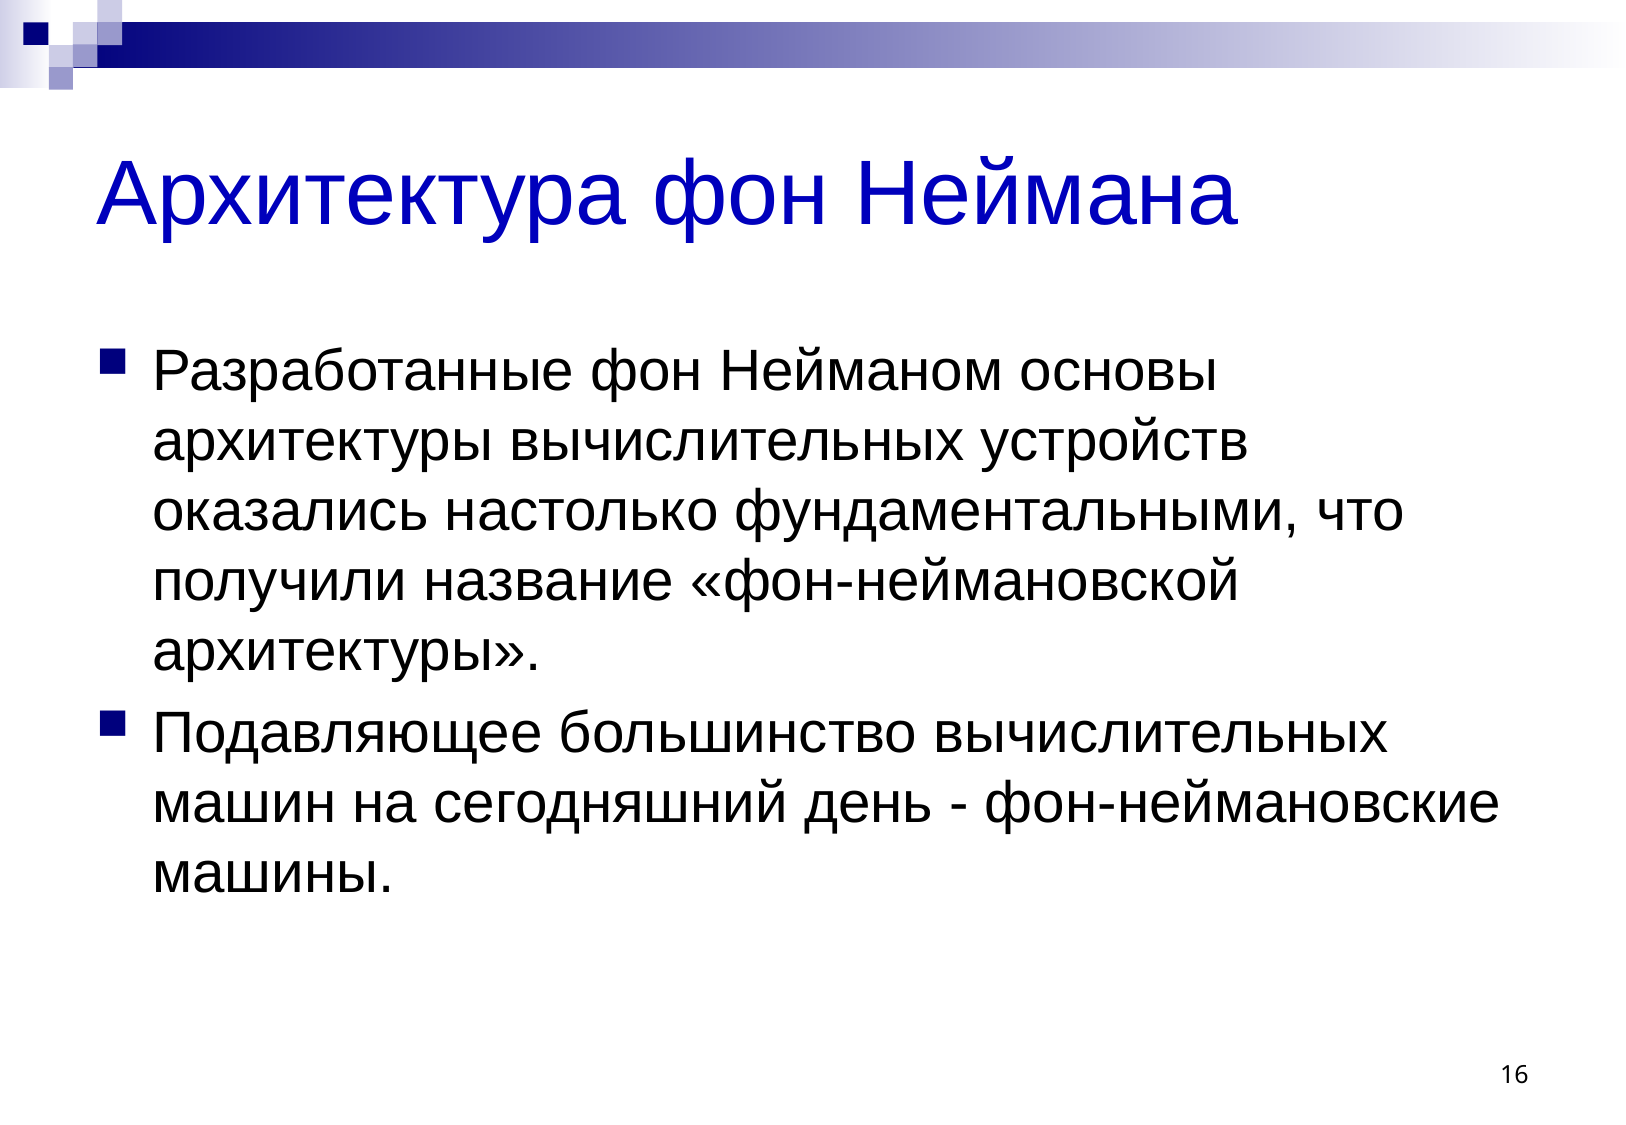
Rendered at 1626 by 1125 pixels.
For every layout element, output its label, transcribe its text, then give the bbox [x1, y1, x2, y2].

slide_number 16 [1164, 1071, 1544, 1100]
list Разработанные фон Нейманом основы архитектуры вычислительных устройств оказались настолько фундаментальными, что получили название «фон-неймановской архитектуры». Подавляющее большинство вычислительных машин на сегодняшний день - фон-неймановские машины. [81, 324, 1544, 1071]
title Архитектура фон Неймана [81, 75, 1544, 300]
